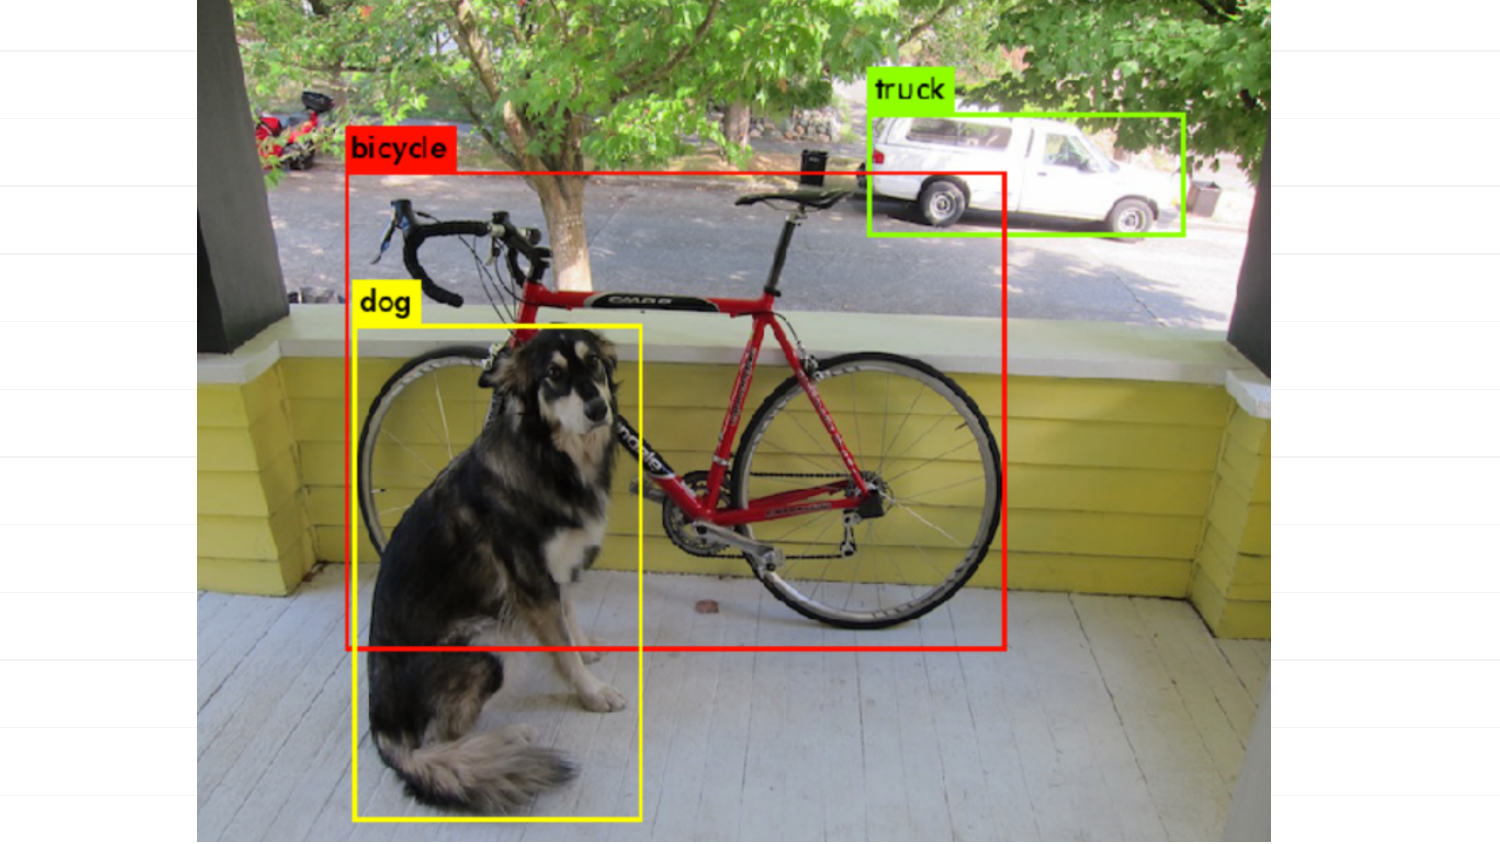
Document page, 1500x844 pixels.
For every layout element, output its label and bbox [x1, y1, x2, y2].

picture [197, 0, 1271, 842]
